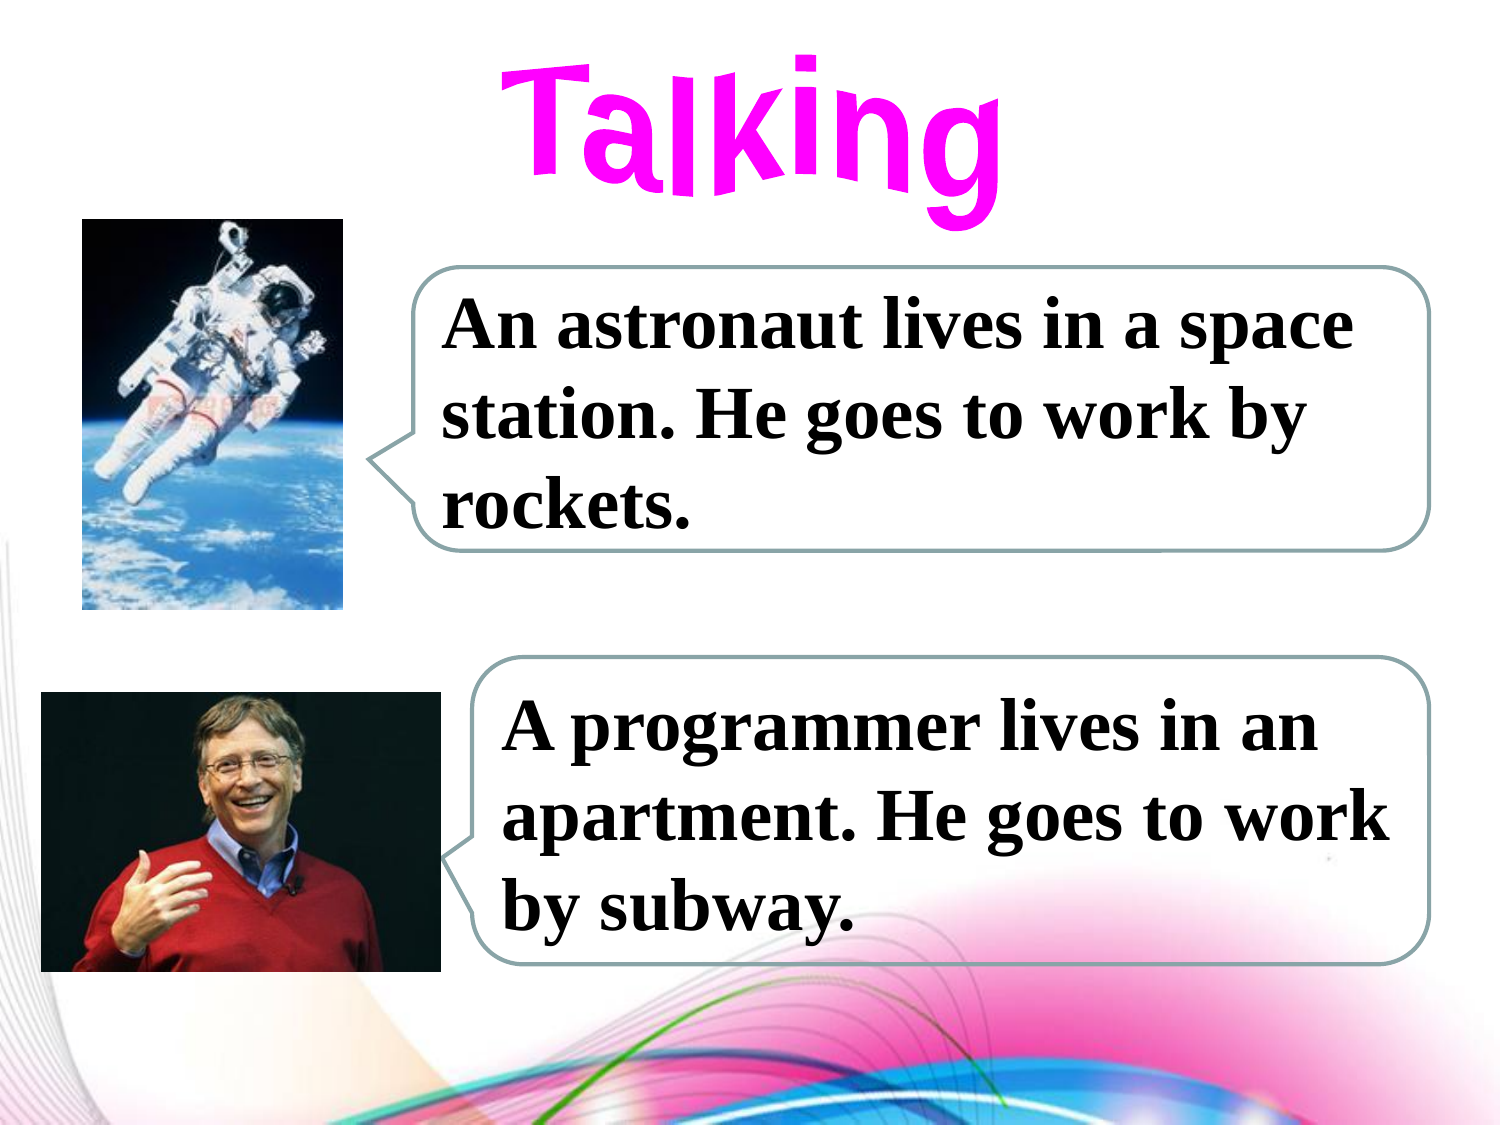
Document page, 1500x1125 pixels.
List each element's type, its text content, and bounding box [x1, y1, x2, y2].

picture [0, 0, 1500, 1125]
text_box A programmer lives in an apartment. He goes to work by subway. [446, 657, 1430, 965]
text_box An astronaut lives in a space station. He goes to work by rockets. [368, 267, 1430, 551]
